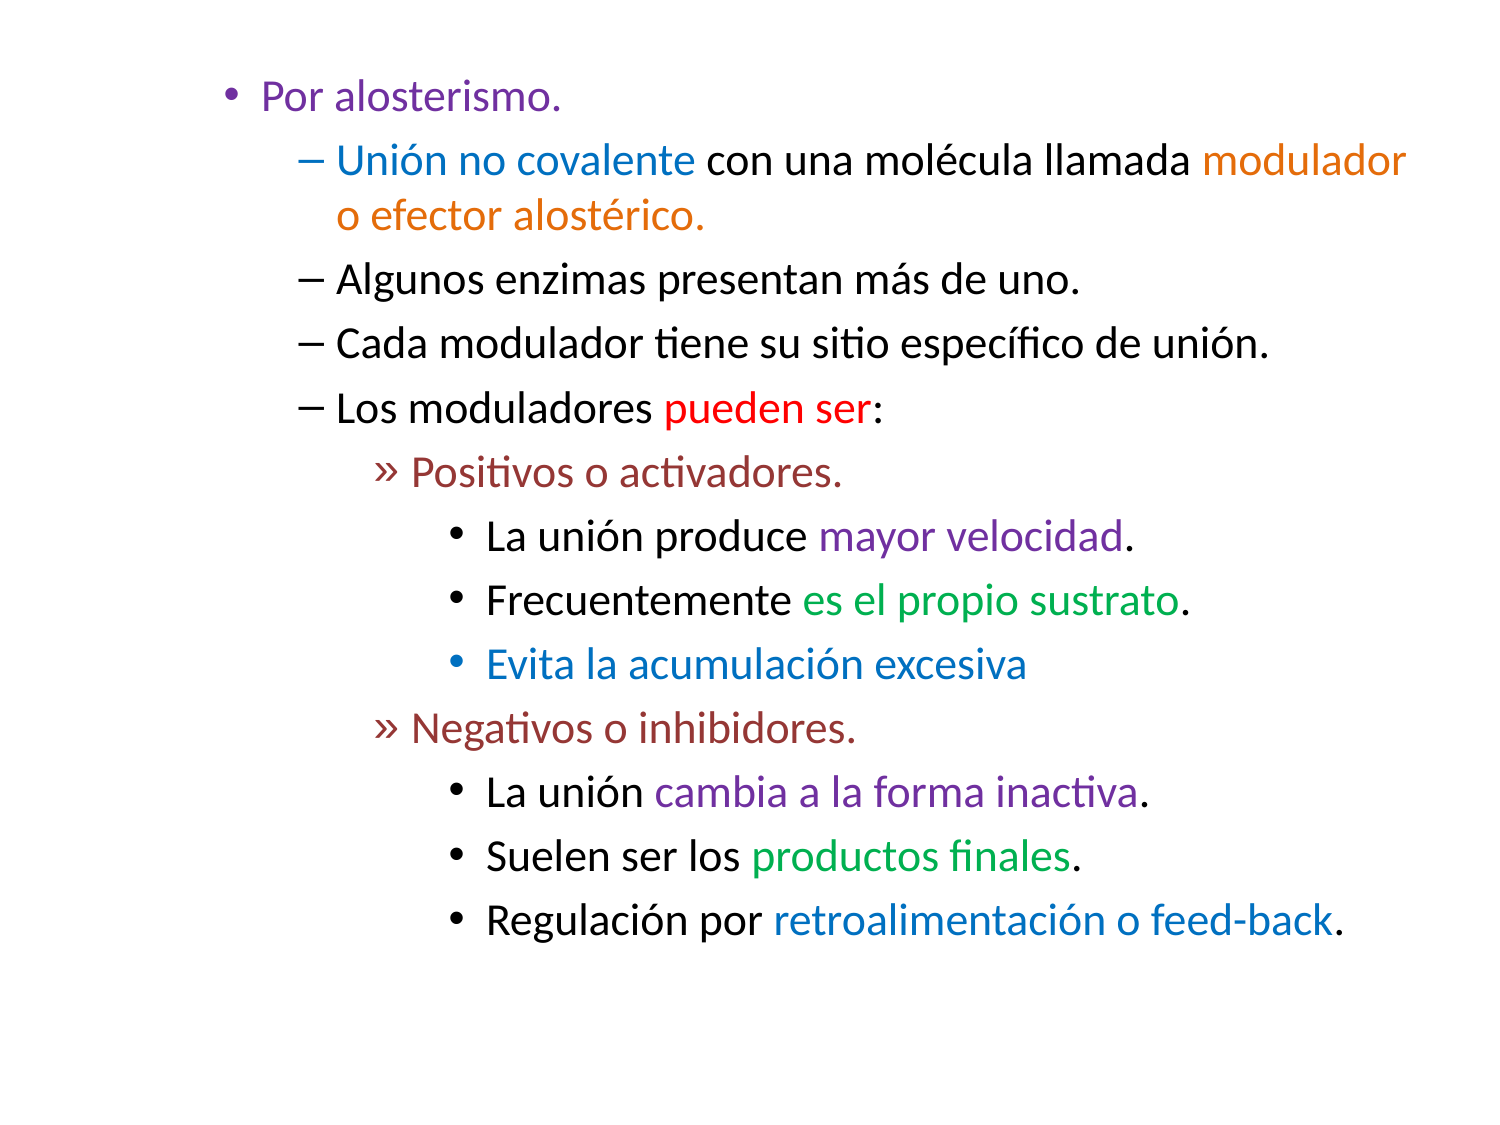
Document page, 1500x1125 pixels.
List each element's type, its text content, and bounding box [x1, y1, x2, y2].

list Por alosterismo. Unión no covalente con una molécula llamada modulador o efector alostérico. Algunos enzimas presentan más de uno. Cada modulador tiene su sitio específico de unión. Los moduladores pueden ser: Positivos o activadores. La unión produce mayor velocidad. Frecuentemente es el propio sustrato. Evita la acumulación excesiva Negativos o inhibidores. La unión cambia a la forma inactiva. Suelen ser los productos finales. Regulación por retroalimentación o feed-back. [58, 58, 1425, 1102]
